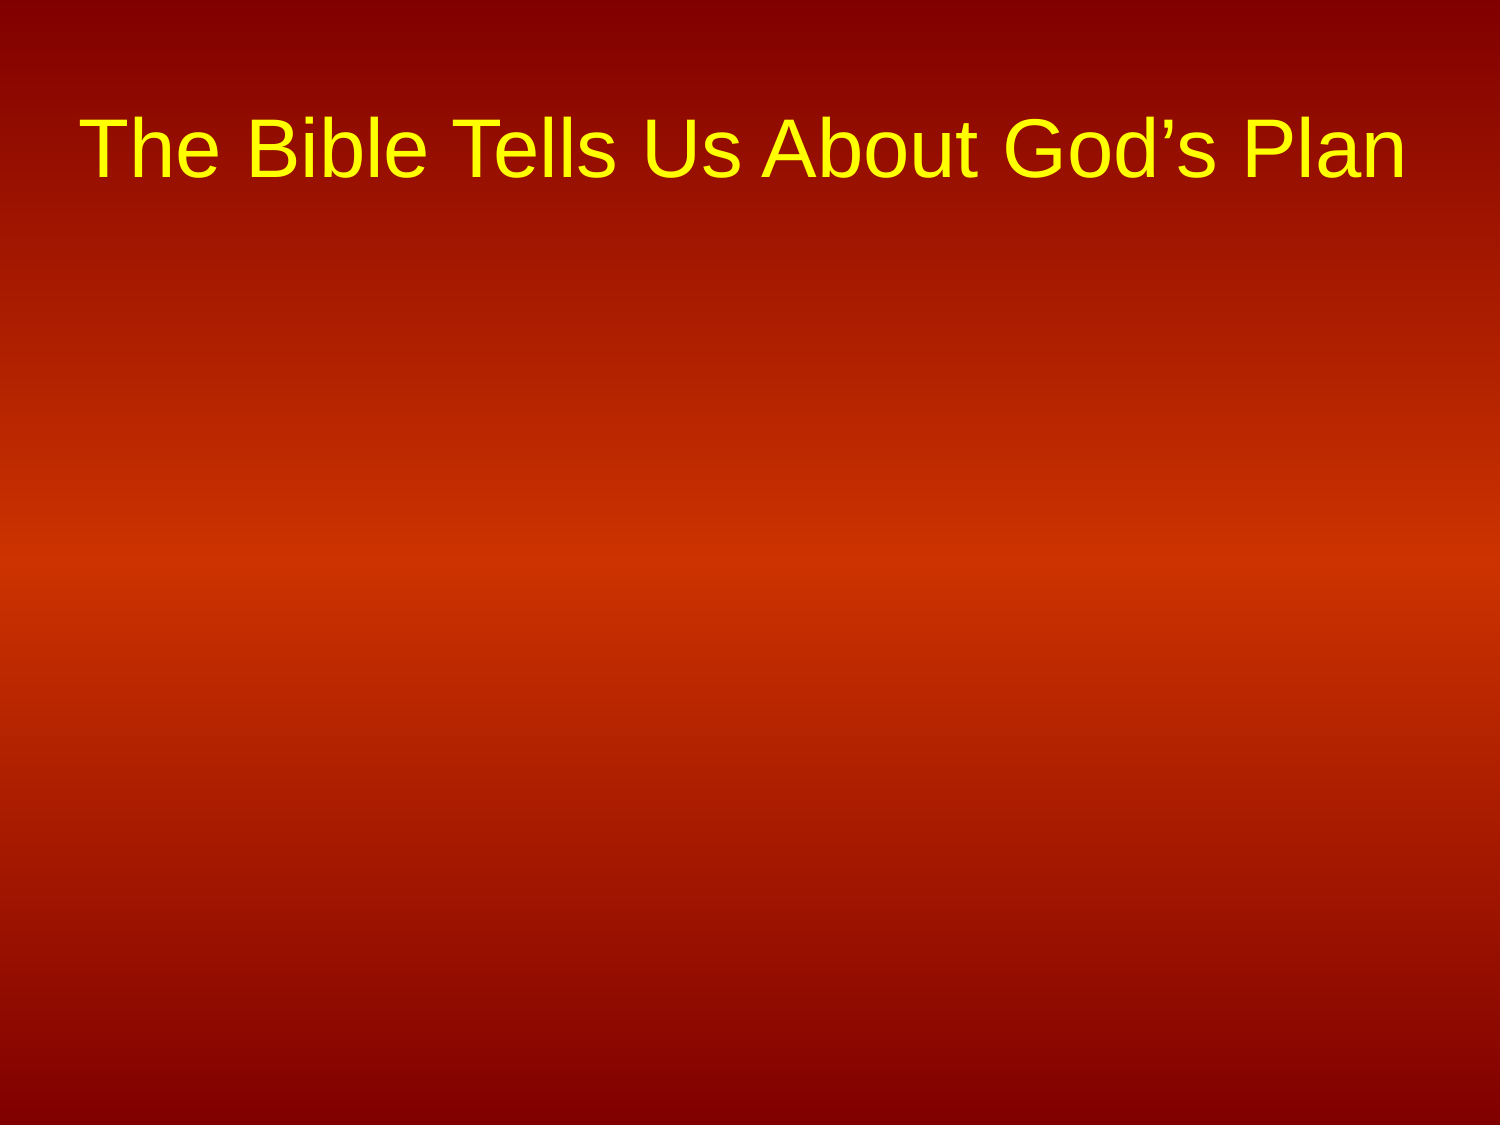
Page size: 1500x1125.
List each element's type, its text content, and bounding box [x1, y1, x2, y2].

title The Bible Tells Us About God’s Plan [50, 50, 1438, 238]
